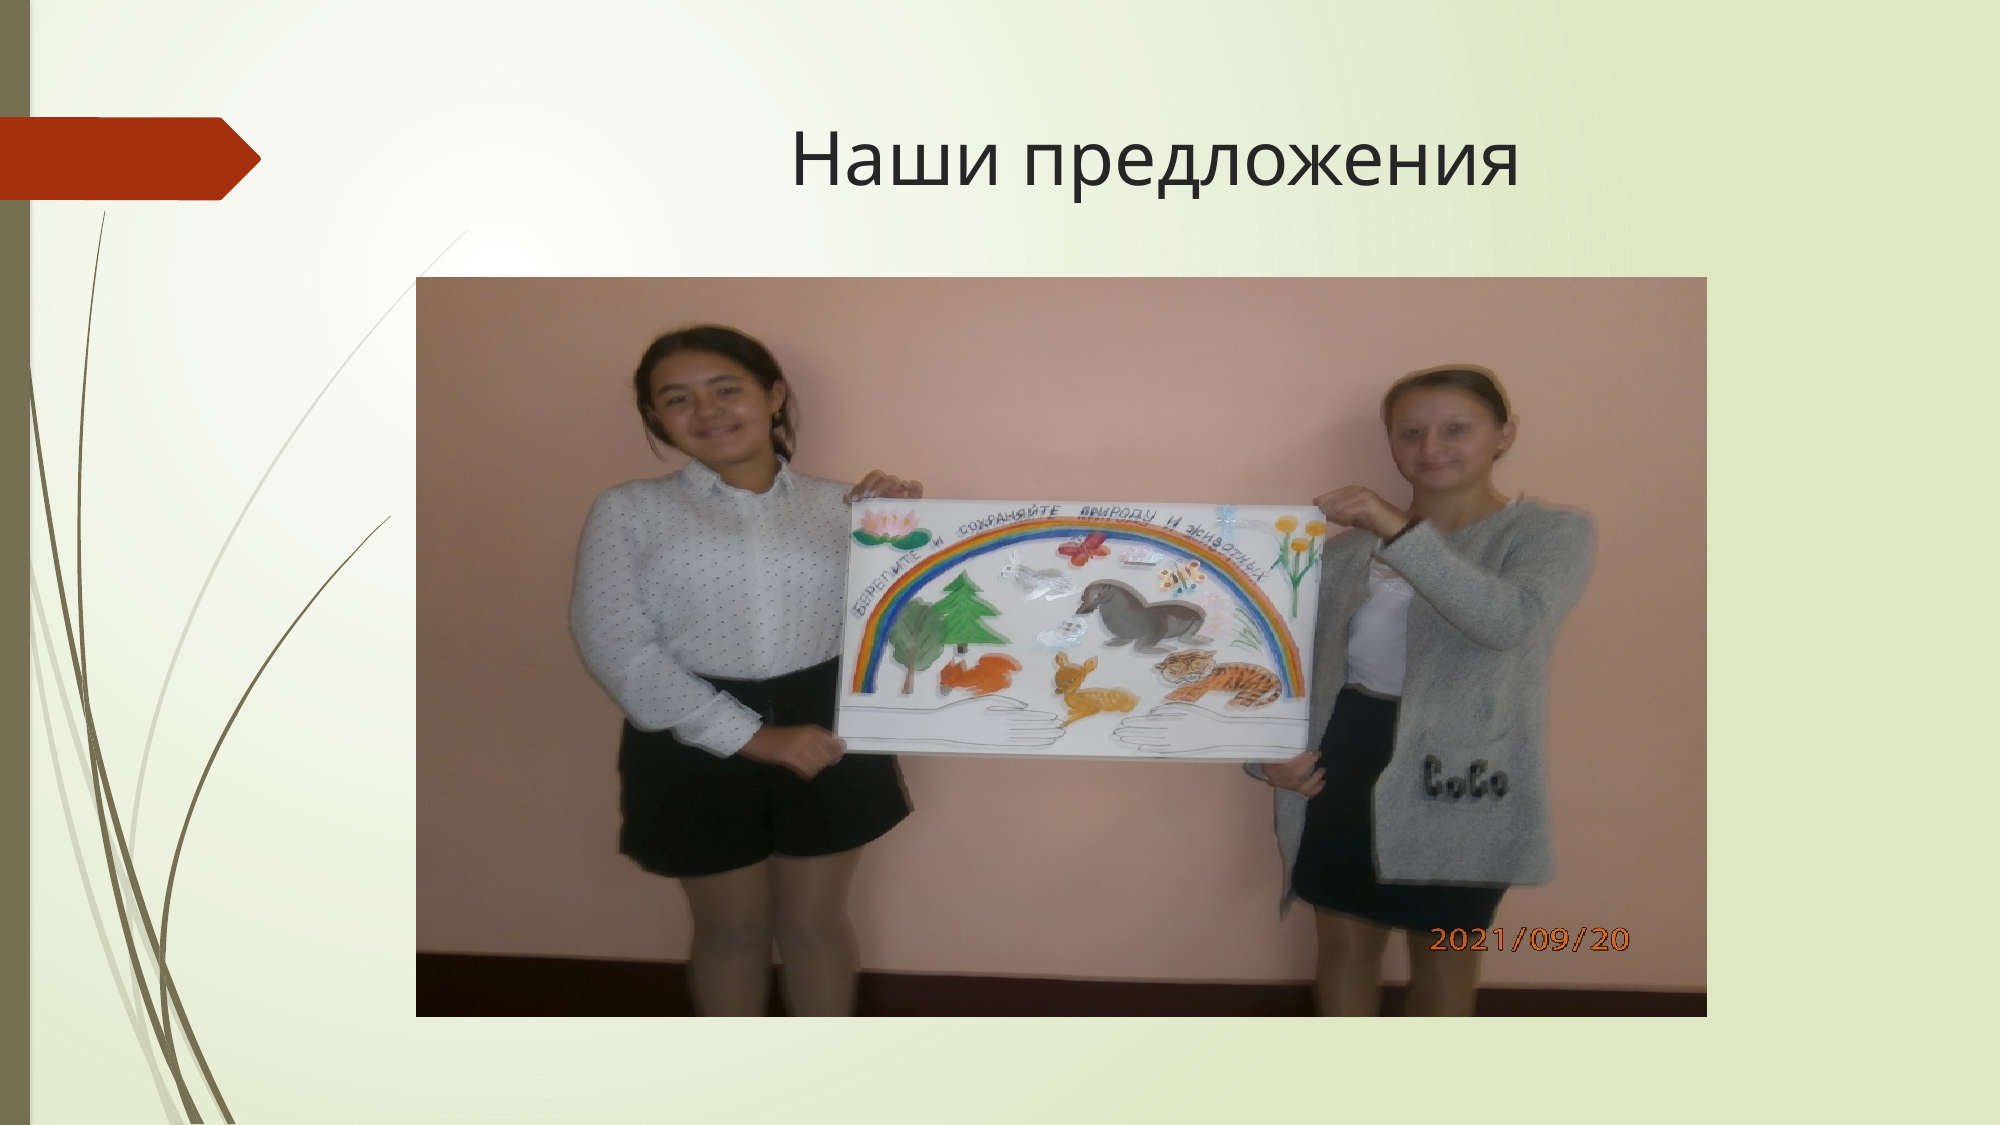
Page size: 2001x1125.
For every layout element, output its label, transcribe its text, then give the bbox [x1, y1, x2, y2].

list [415, 276, 1707, 1017]
title Наши предложения [425, 102, 1888, 313]
